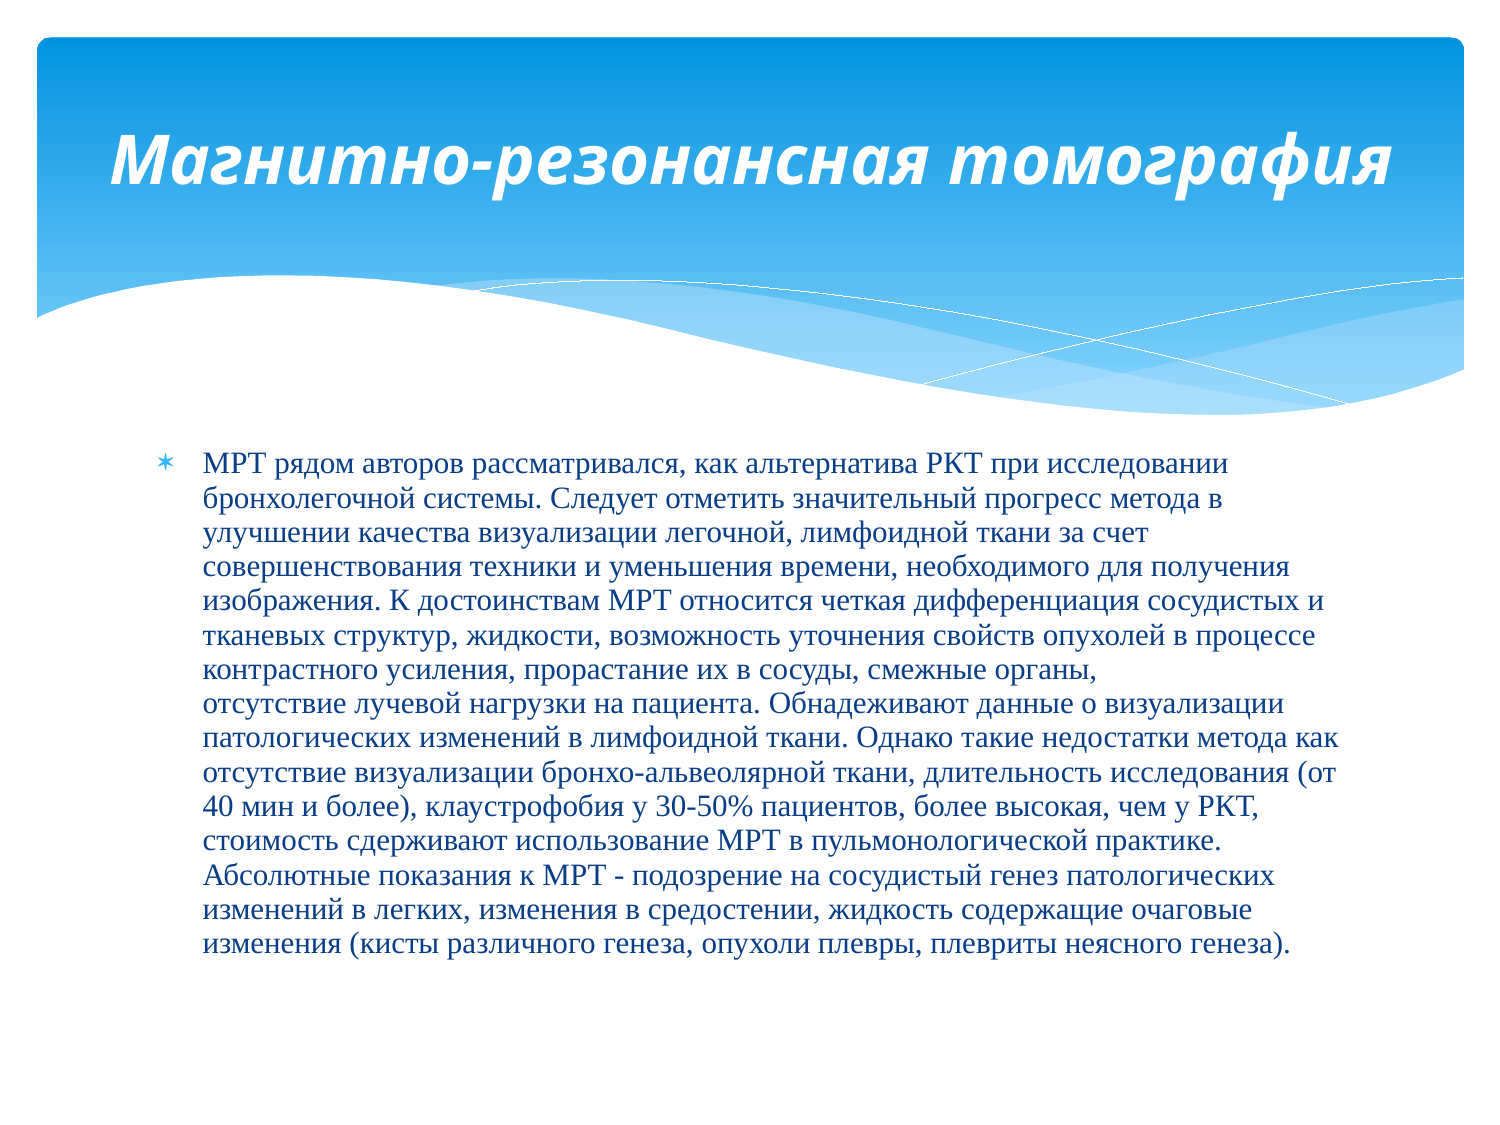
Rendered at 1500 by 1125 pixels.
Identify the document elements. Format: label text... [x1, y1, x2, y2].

list МРТ рядом авторов рассматривался, как альтернатива РКТ при исследовании бронхолегочной системы. Следует отметить значительный прогресс метода в улучшении качества визуализации легочной, лимфоидной ткани за счет совершенствования техники и уменьшения времени, необходимого для получения изображения. К достоинствам МРТ относится четкая дифференциация сосудистых и тканевых структур, жидкости, возможность уточнения свойств опухолей в процессе контрастного усиления, прорастание их в сосуды, смежные органы, отсутствие лучевой нагрузки на пациента. Обнадеживают данные о визуализации патологических изменений в лимфоидной ткани. Однако такие недостатки метода как отсутствие визуализации бронхо-альвеолярной ткани, длительность исследования (от 40 мин и более), клаустрофобия у 30-50% пациентов, более высокая, чем у РКТ, стоимость сдерживают использование МРТ в пульмонологической практике. Абсолютные показания к МРТ - подозрение на сосудистый генез патологических изменений в легких, изменения в средостении, жидкость содержащие очаговые изменения (кисты различного генеза, опухоли плевры, плевриты неясного генеза). [143, 438, 1359, 1005]
title Магнитно-резонансная томография [76, 101, 1427, 308]
